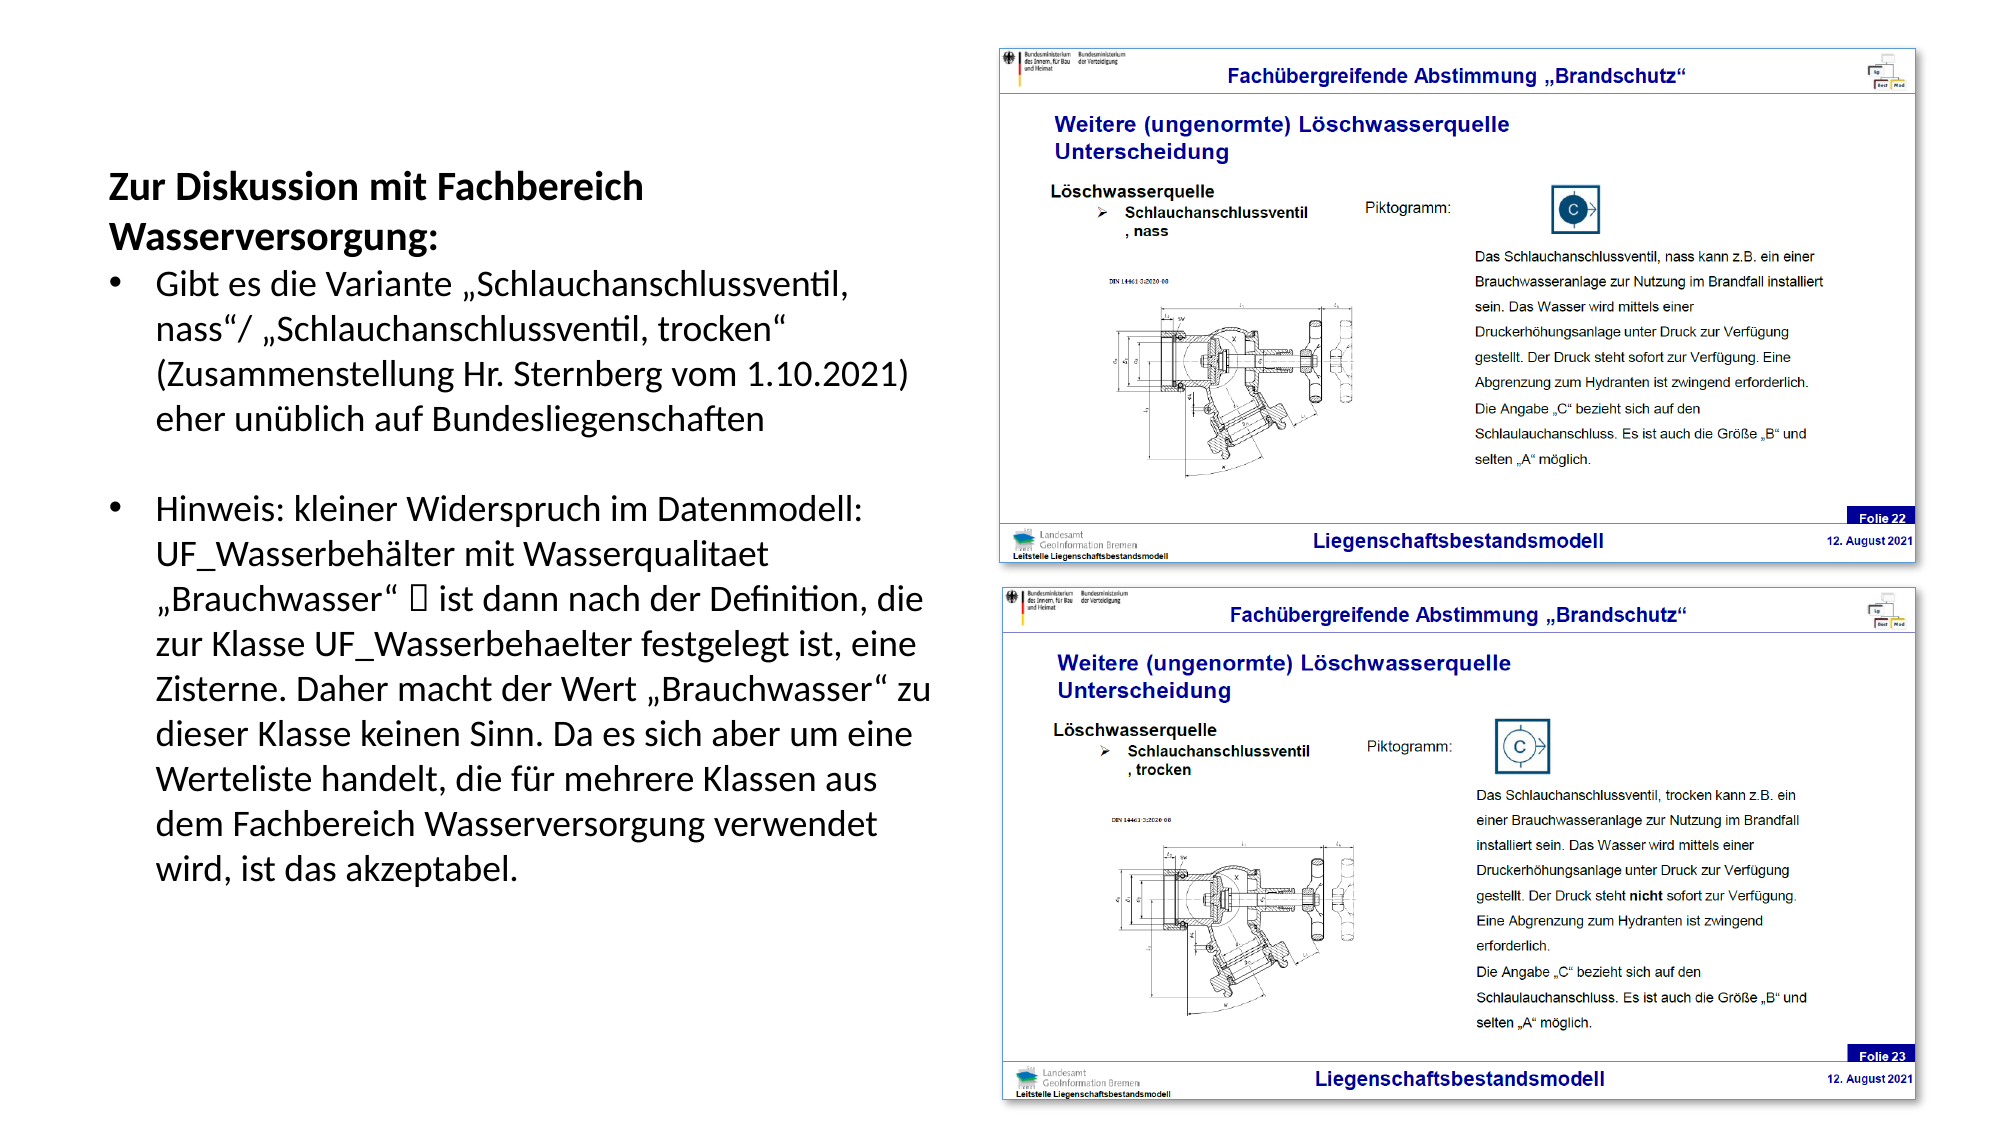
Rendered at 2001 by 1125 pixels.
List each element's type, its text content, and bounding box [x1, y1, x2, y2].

text_box Zur Diskussion mit Fachbereich Wasserversorgung: Gibt es die Variante „Schlauchanschlussventil, nass“/ „Schlauchanschlussventil, trocken“ (Zusammenstellung Hr. Sternberg vom 1.10.2021) eher unüblich auf Bundesliegenschaften Hinweis: kleiner Widerspruch im Datenmodell: UF_Wasserbehälter mit Wasserqualitaet „Brauchwasser“  ist dann nach der Definition, die zur Klasse UF_Wasserbehaelter festgelegt ist, eine Zisterne. Daher macht der Wert „Brauchwasser“ zu dieser Klasse keinen Sinn. Da es sich aber um eine Werteliste handelt, die für mehrere Klassen aus dem Fachbereich Wasserversorgung verwendet wird, ist das akzeptabel. [94, 151, 966, 897]
picture [1002, 587, 1916, 1100]
picture [999, 48, 1916, 563]
